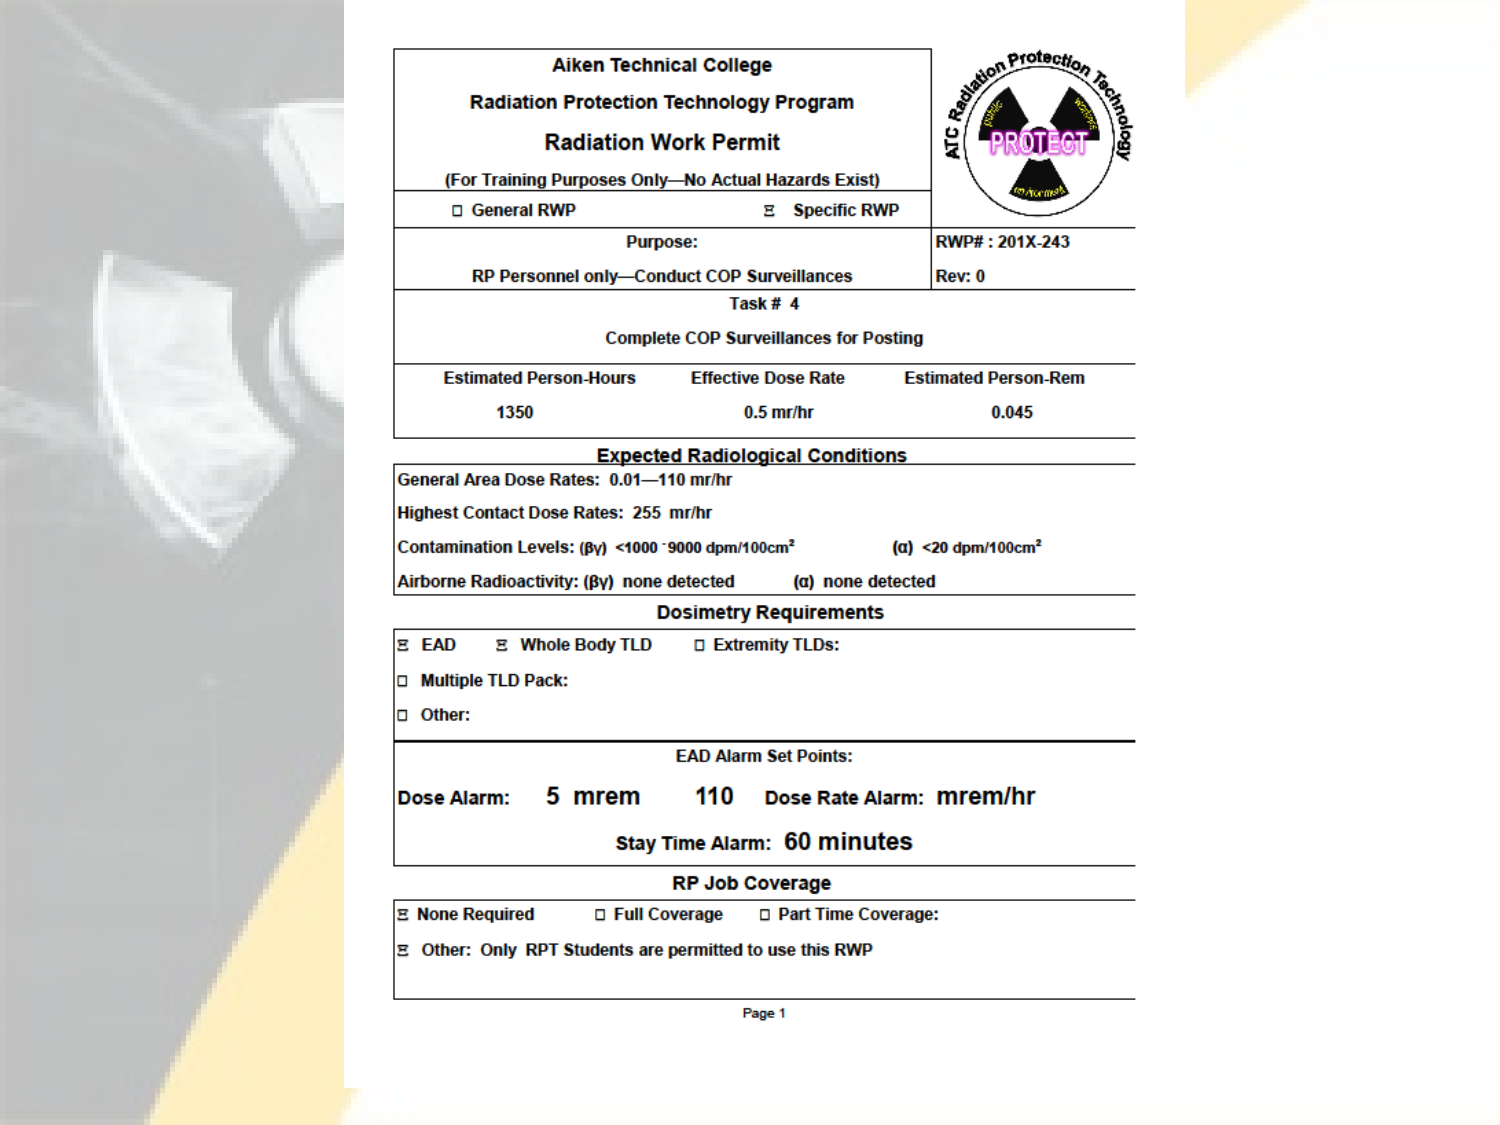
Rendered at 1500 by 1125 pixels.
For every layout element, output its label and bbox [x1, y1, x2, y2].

text_box [344, 0, 1185, 1088]
